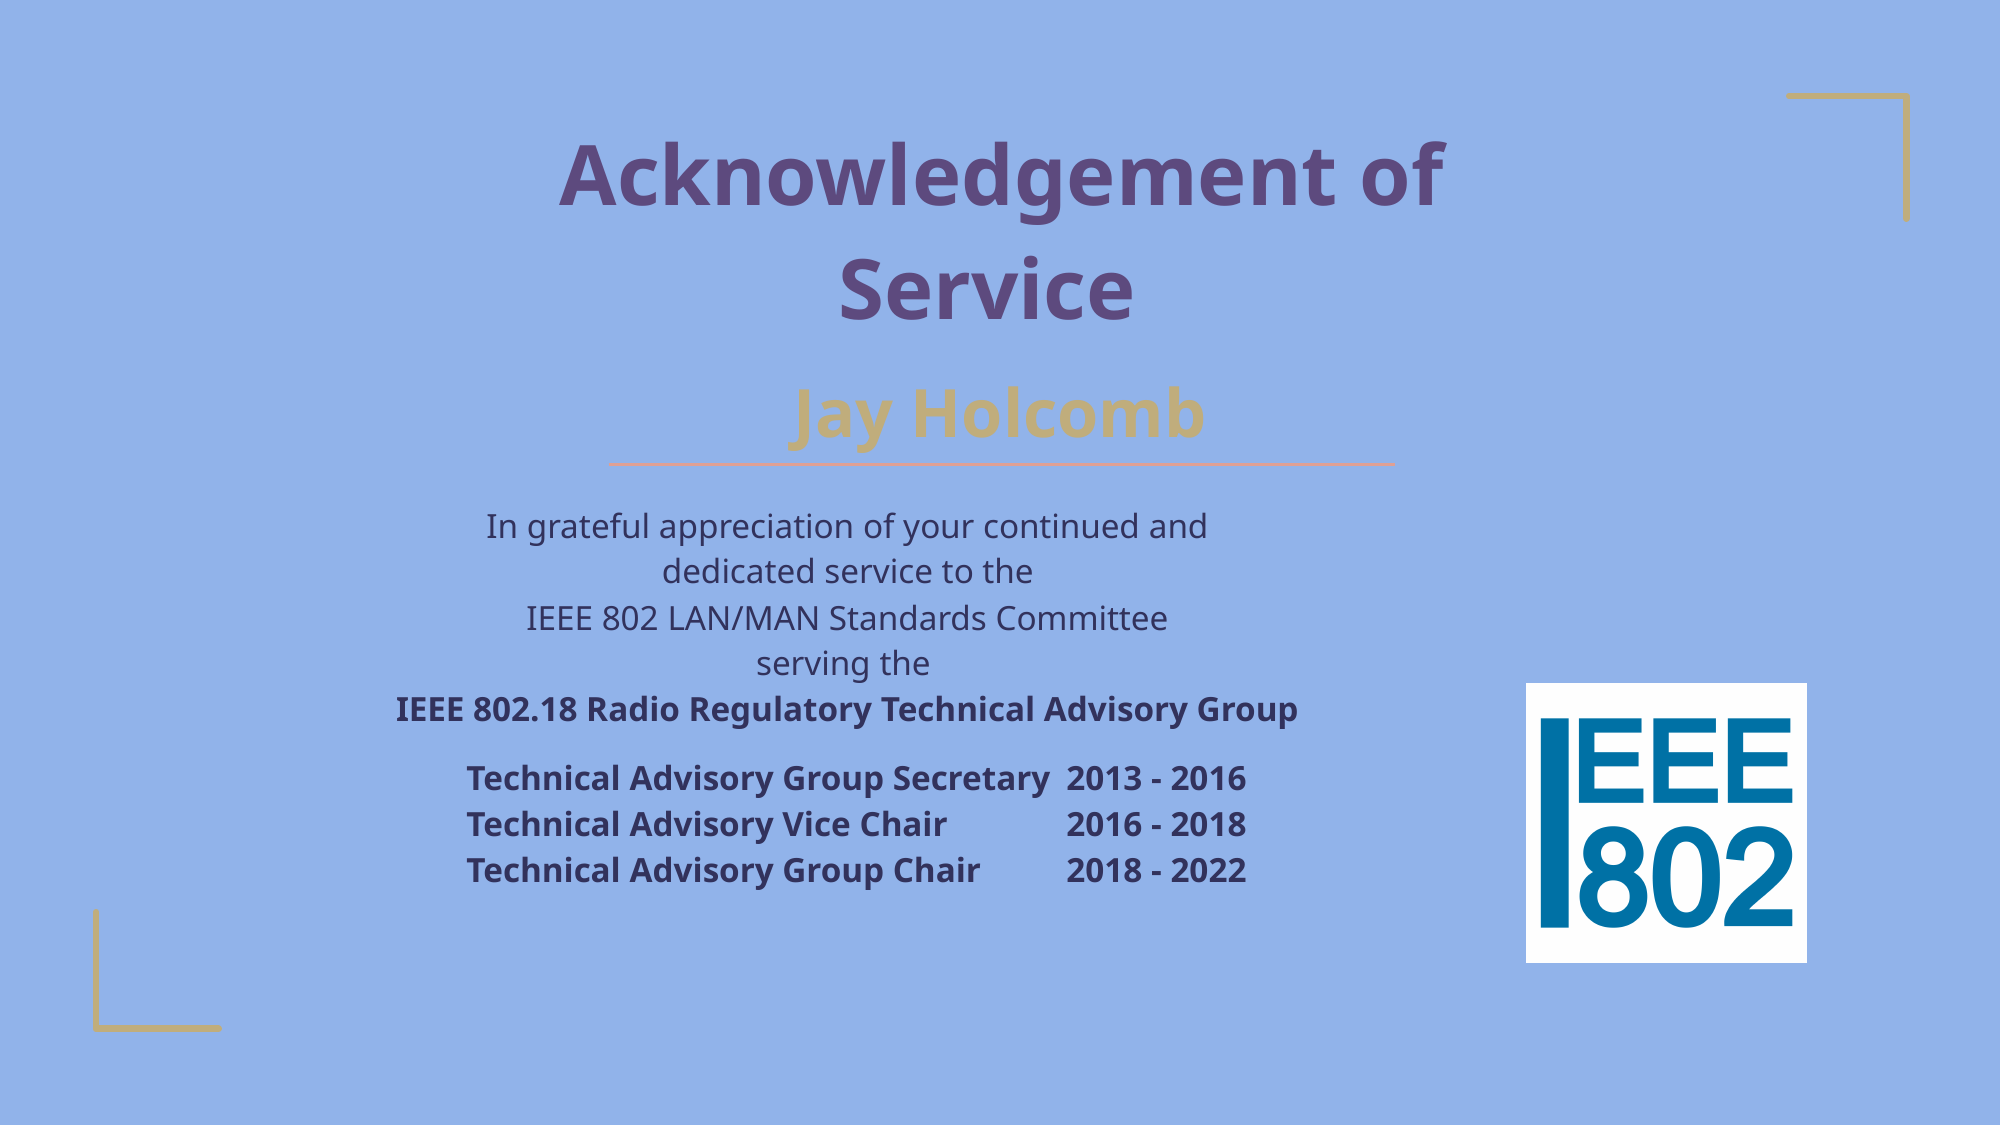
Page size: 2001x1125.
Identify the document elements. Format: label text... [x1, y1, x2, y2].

title Jay Holcomb [616, 366, 1384, 455]
picture [1526, 683, 1807, 964]
subtitle In grateful appreciation of your continued and dedicated service to the IEEE 802 LAN/MAN Standards Committee serving the IEEE 802.18 Radio Regulatory Technical Advisory Group Technical Advisory Group Secretary 2013 - 2016 Technical Advisory Vice Chair 2016 - 2018 Technical Advisory Group Chair 2018 - 2022 [146, 478, 1550, 895]
title Acknowledgement of Service [465, 120, 1539, 358]
